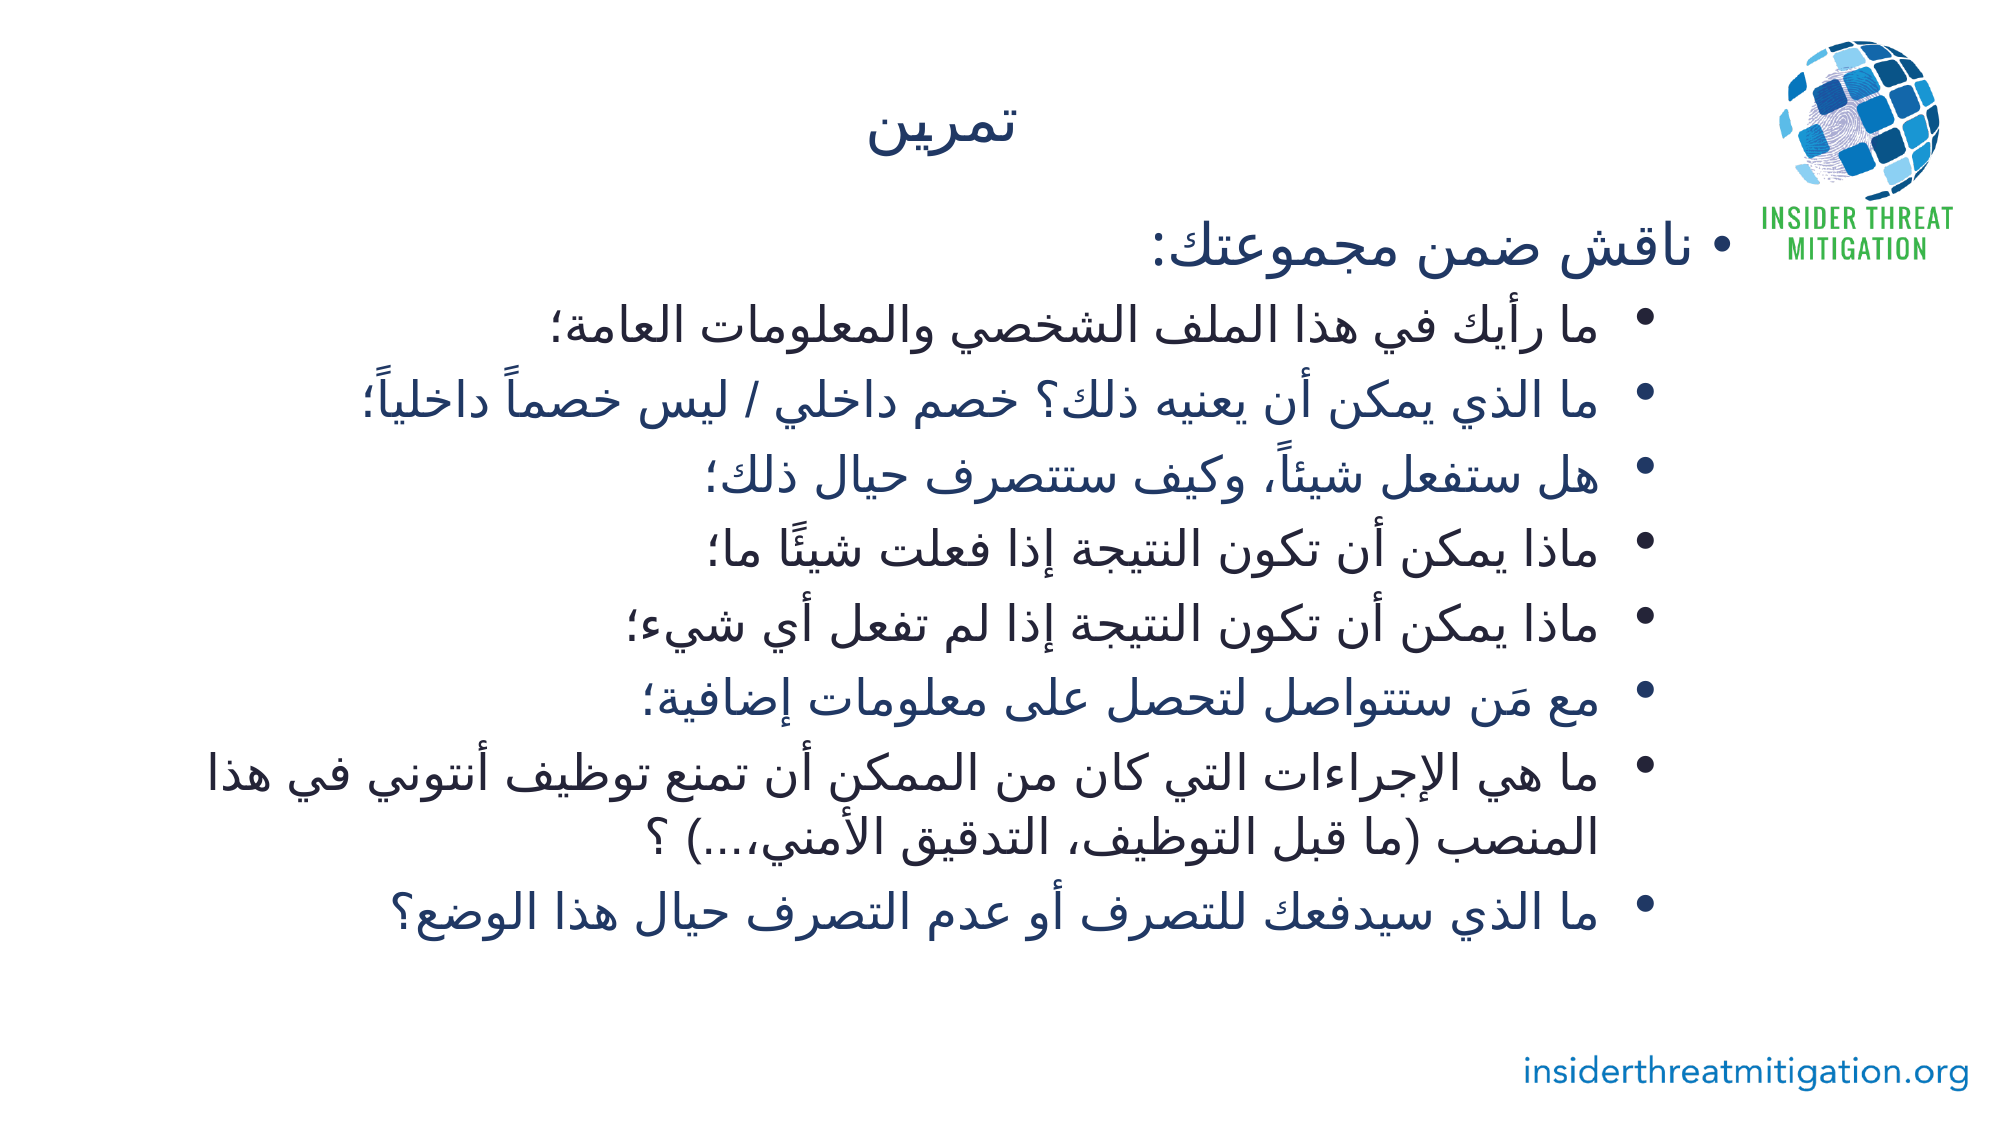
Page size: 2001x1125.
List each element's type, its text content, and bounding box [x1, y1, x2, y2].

list ناقش ضمن مجموعتك: ما رأيك في هذا الملف الشخصي والمعلومات العامة؛ ما الذي يمكن أن يعنيه ذلك؟ خصم داخلي / ليس خصماً داخلياً؛ هل ستفعل شيئاً، وكيف ستتصرف حيال ذلك؛ ماذا يمكن أن تكون النتيجة إذا فعلت شيئًا ما؛ ماذا يمكن أن تكون النتيجة إذا لم تفعل أي شيء؛ مع مَن ستتواصل لتحصل على معلومات إضافية؛ ما هي الإجراءات التي كان من الممكن أن تمنع توظيف أنتوني في هذا المنصب (ما قبل التوظيف، التدقيق الأمني،...) ؟ ما الذي سيدفعك للتصرف أو عدم التصرف حيال هذا الوضع؟ [137, 207, 1748, 1014]
picture [1478, 994, 2000, 1125]
title تمرين [137, 59, 1748, 183]
picture [1758, 20, 1968, 281]
